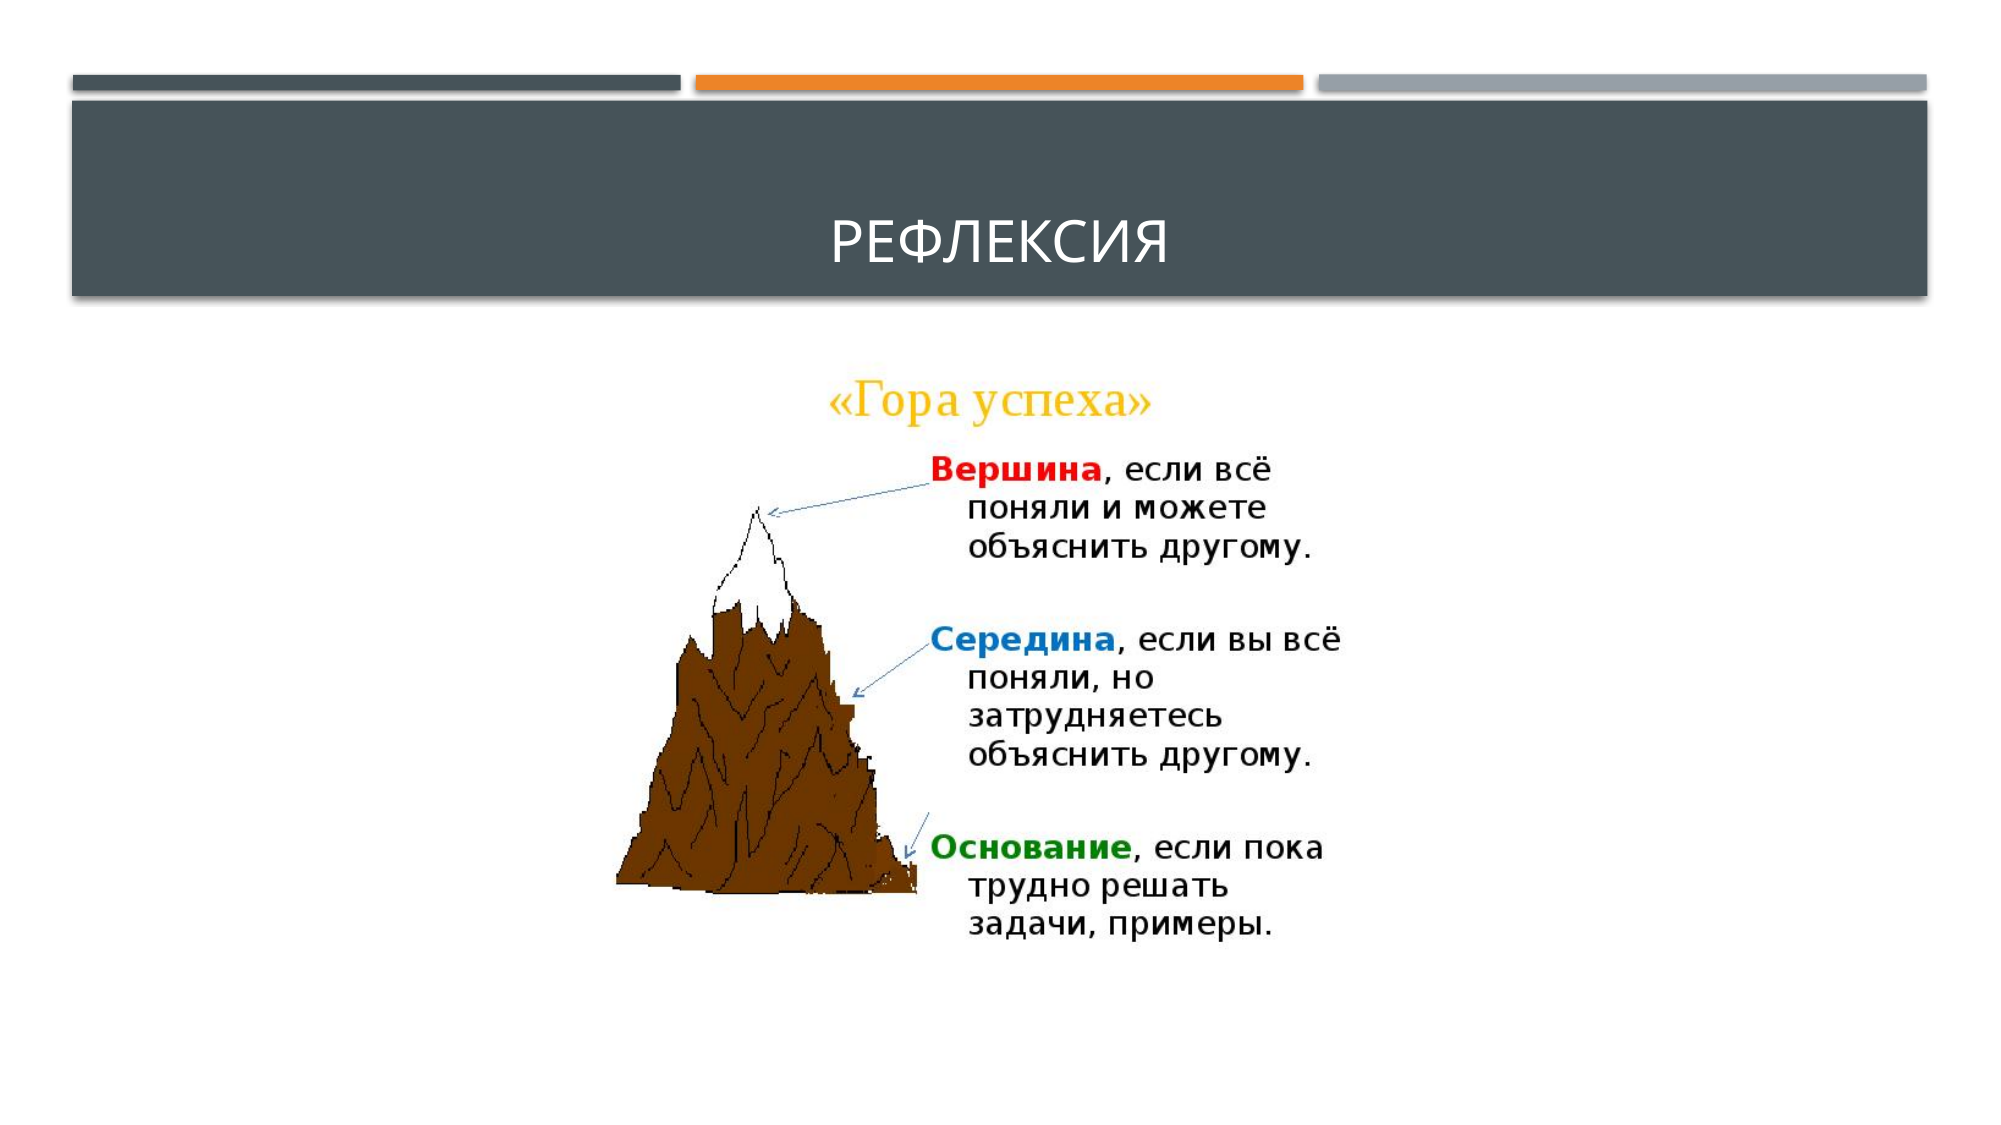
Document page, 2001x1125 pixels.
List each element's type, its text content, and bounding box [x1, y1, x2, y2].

title Рефлексия [95, 115, 1905, 282]
picture [554, 323, 1532, 1057]
